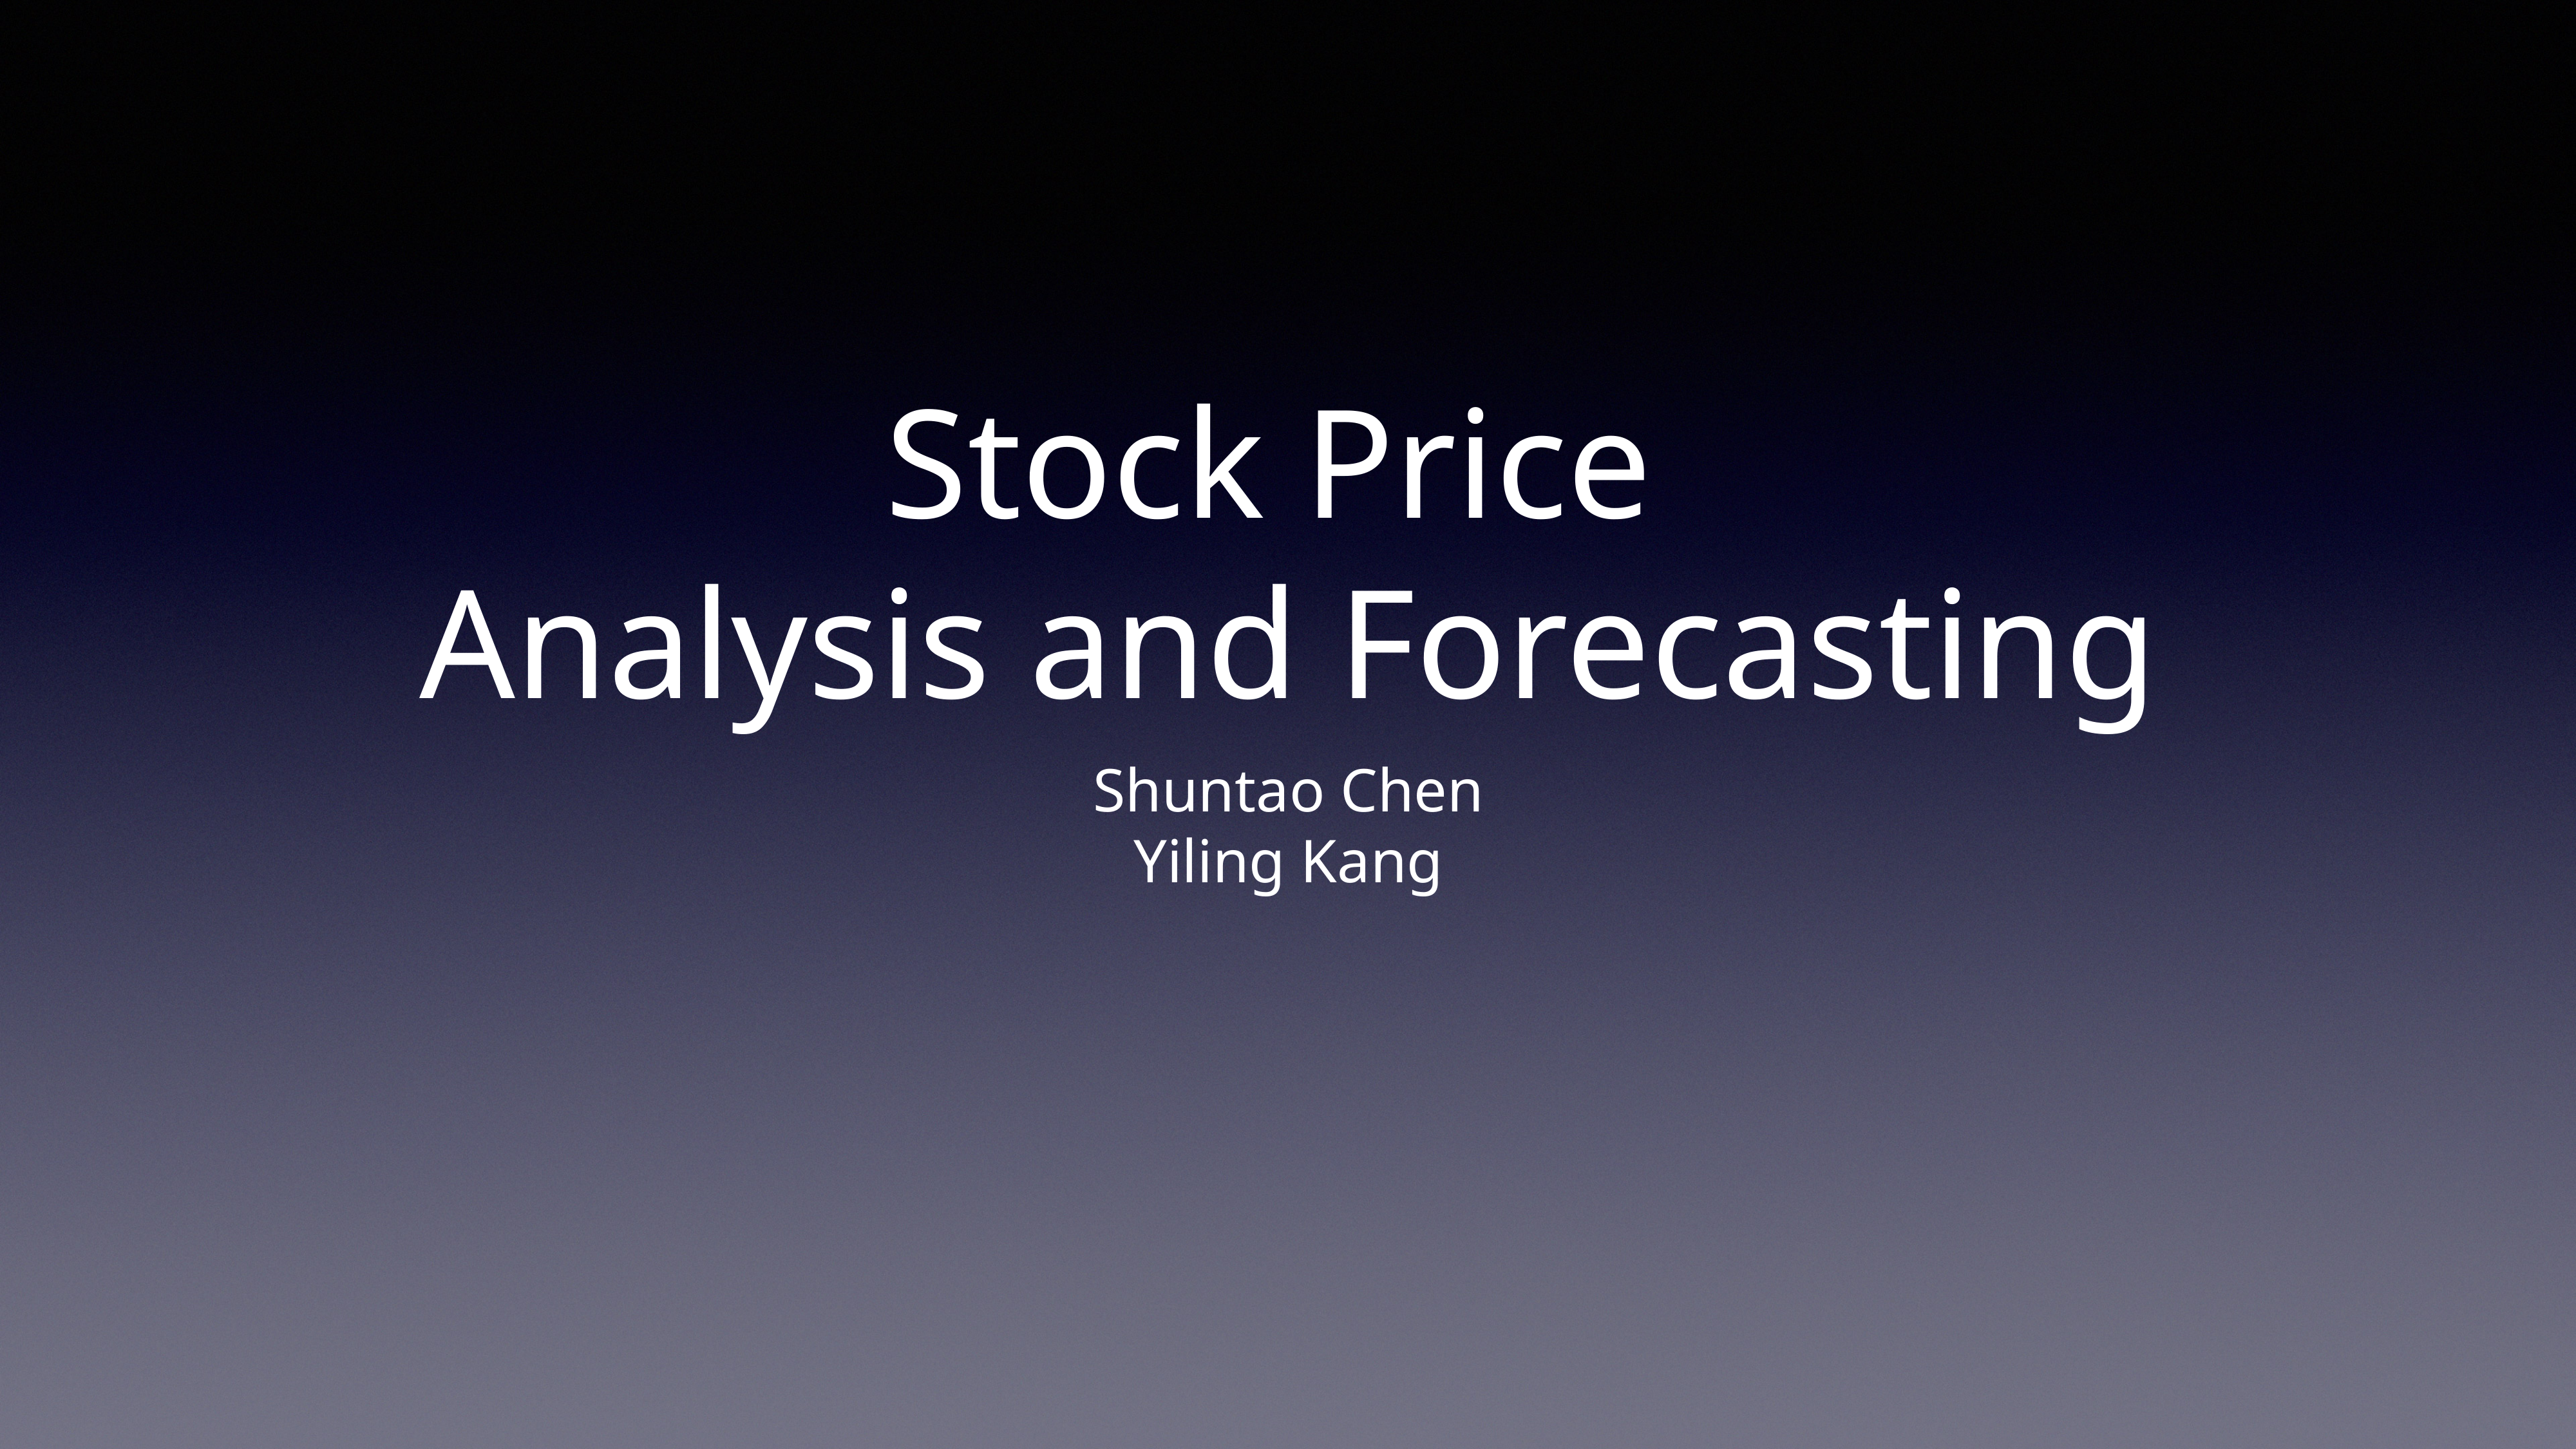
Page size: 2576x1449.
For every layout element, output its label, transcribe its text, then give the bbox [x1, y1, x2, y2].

picture [0, 0, 2576, 1449]
subtitle Shuntao Chen Yiling Kang [252, 746, 2325, 916]
title Stock Price Analysis and Forecasting [252, 242, 2325, 735]
